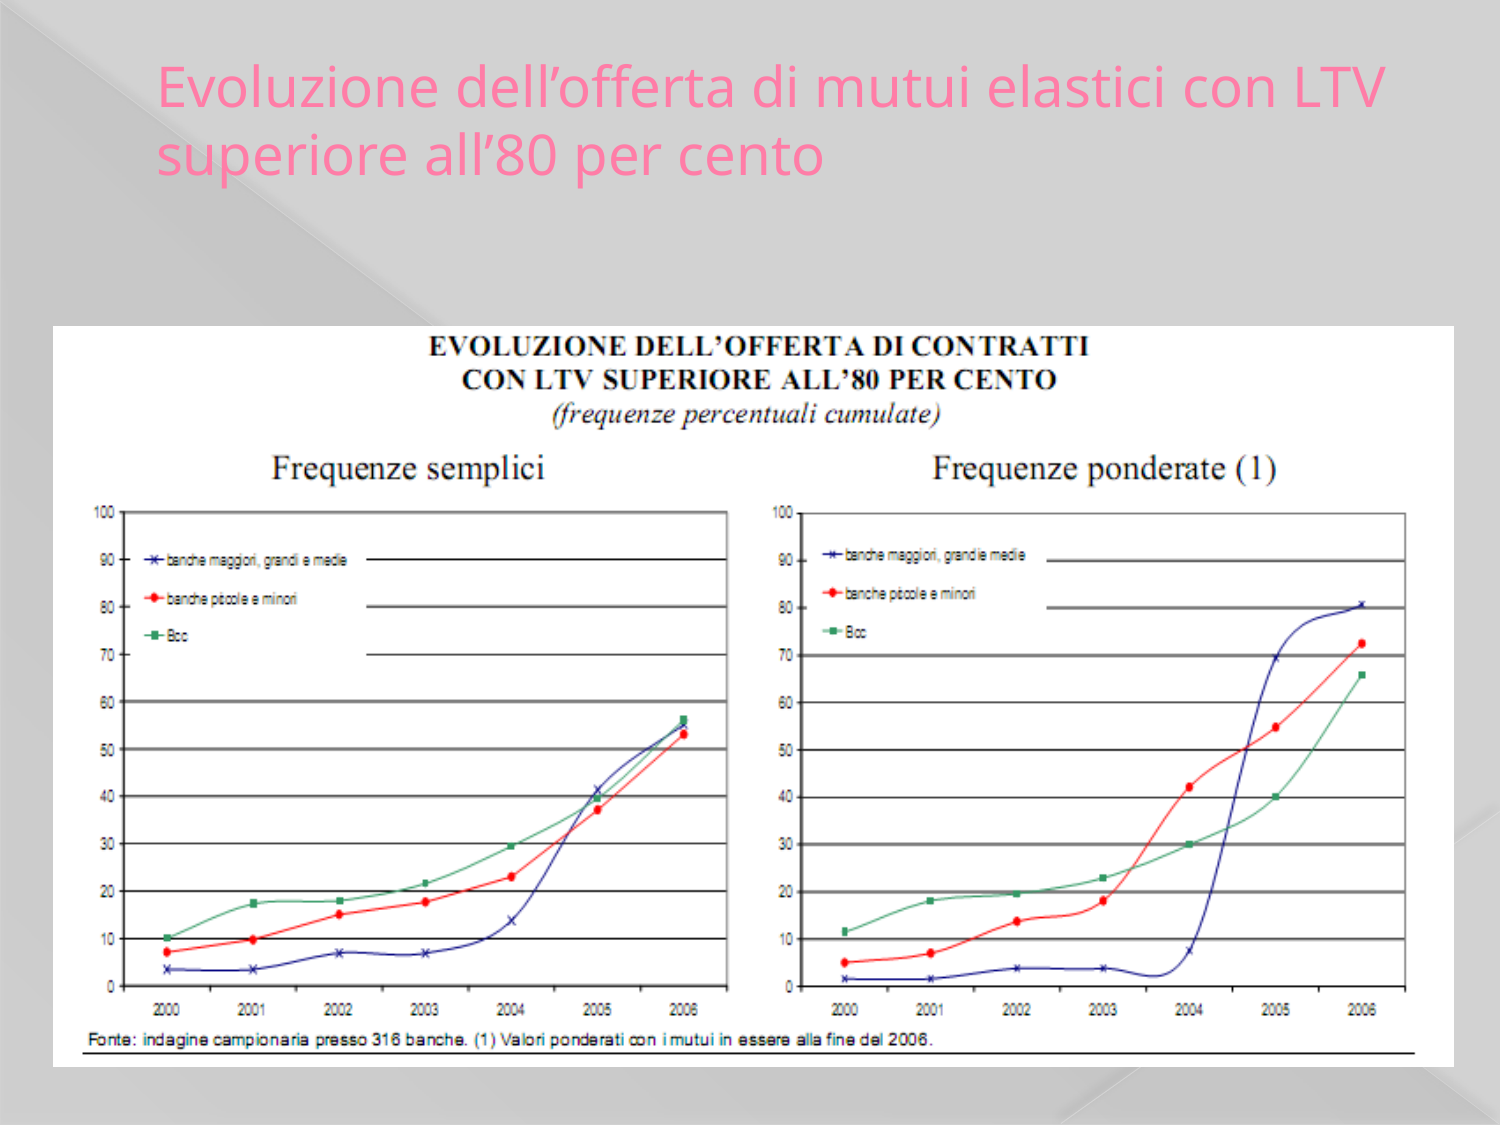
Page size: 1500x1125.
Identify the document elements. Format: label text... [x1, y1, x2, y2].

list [52, 325, 1454, 1067]
title Evoluzione dell’offerta di mutui elastici con LTV superiore all’80 per cento [75, 43, 1425, 274]
